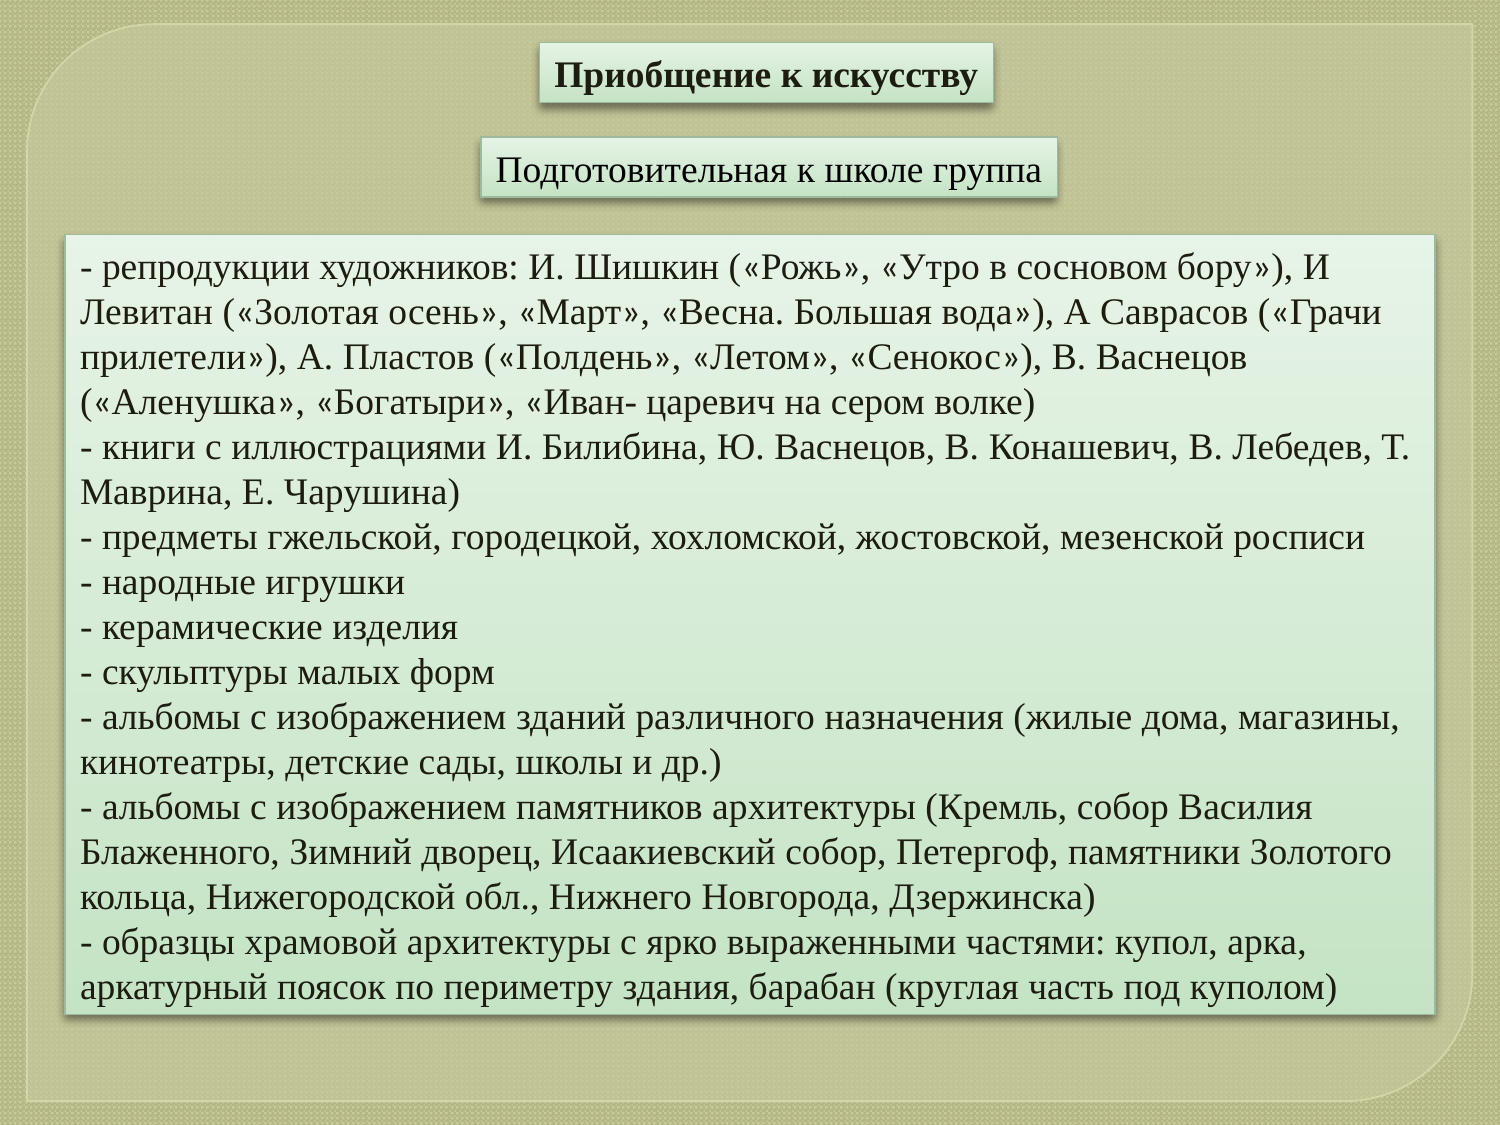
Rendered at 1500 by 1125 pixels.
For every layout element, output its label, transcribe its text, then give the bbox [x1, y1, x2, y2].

text_box Приобщение к искусству [539, 42, 994, 103]
text_box - репродукции художников: И. Шишкин («Рожь», «Утро в сосновом бору»), И Левитан («Золотая осень», «Март», «Весна. Большая вода»), А Саврасов («Грачи прилетели»), А. Пластов («Полдень», «Летом», «Сенокос»), В. Васнецов («Аленушка», «Богатыри», «Иван- царевич на сером волке) - книги с иллюстрациями И. Билибина, Ю. Васнецов, В. Конашевич, В. Лебедев, Т. Маврина, Е. Чарушина) - предметы гжельской, городецкой, хохломской, жостовской, мезенской росписи - народные игрушки - керамические изделия - скульптуры малых форм - альбомы с изображением зданий различного назначения (жилые дома, магазины, кинотеатры, детские сады, школы и др.) - альбомы с изображением памятников архитектуры (Кремль, собор Василия Блаженного, Зимний дворец, Исаакиевский собор, Петергоф, памятники Золотого кольца, Нижегородской обл., Нижнего Новгорода, Дзержинска) - образцы храмовой архитектуры с ярко выраженными частями: купол, арка, аркатурный поясок по периметру здания, барабан (круглая часть под куполом) [64, 234, 1436, 1015]
text_box Подготовительная к школе группа [480, 136, 1058, 198]
